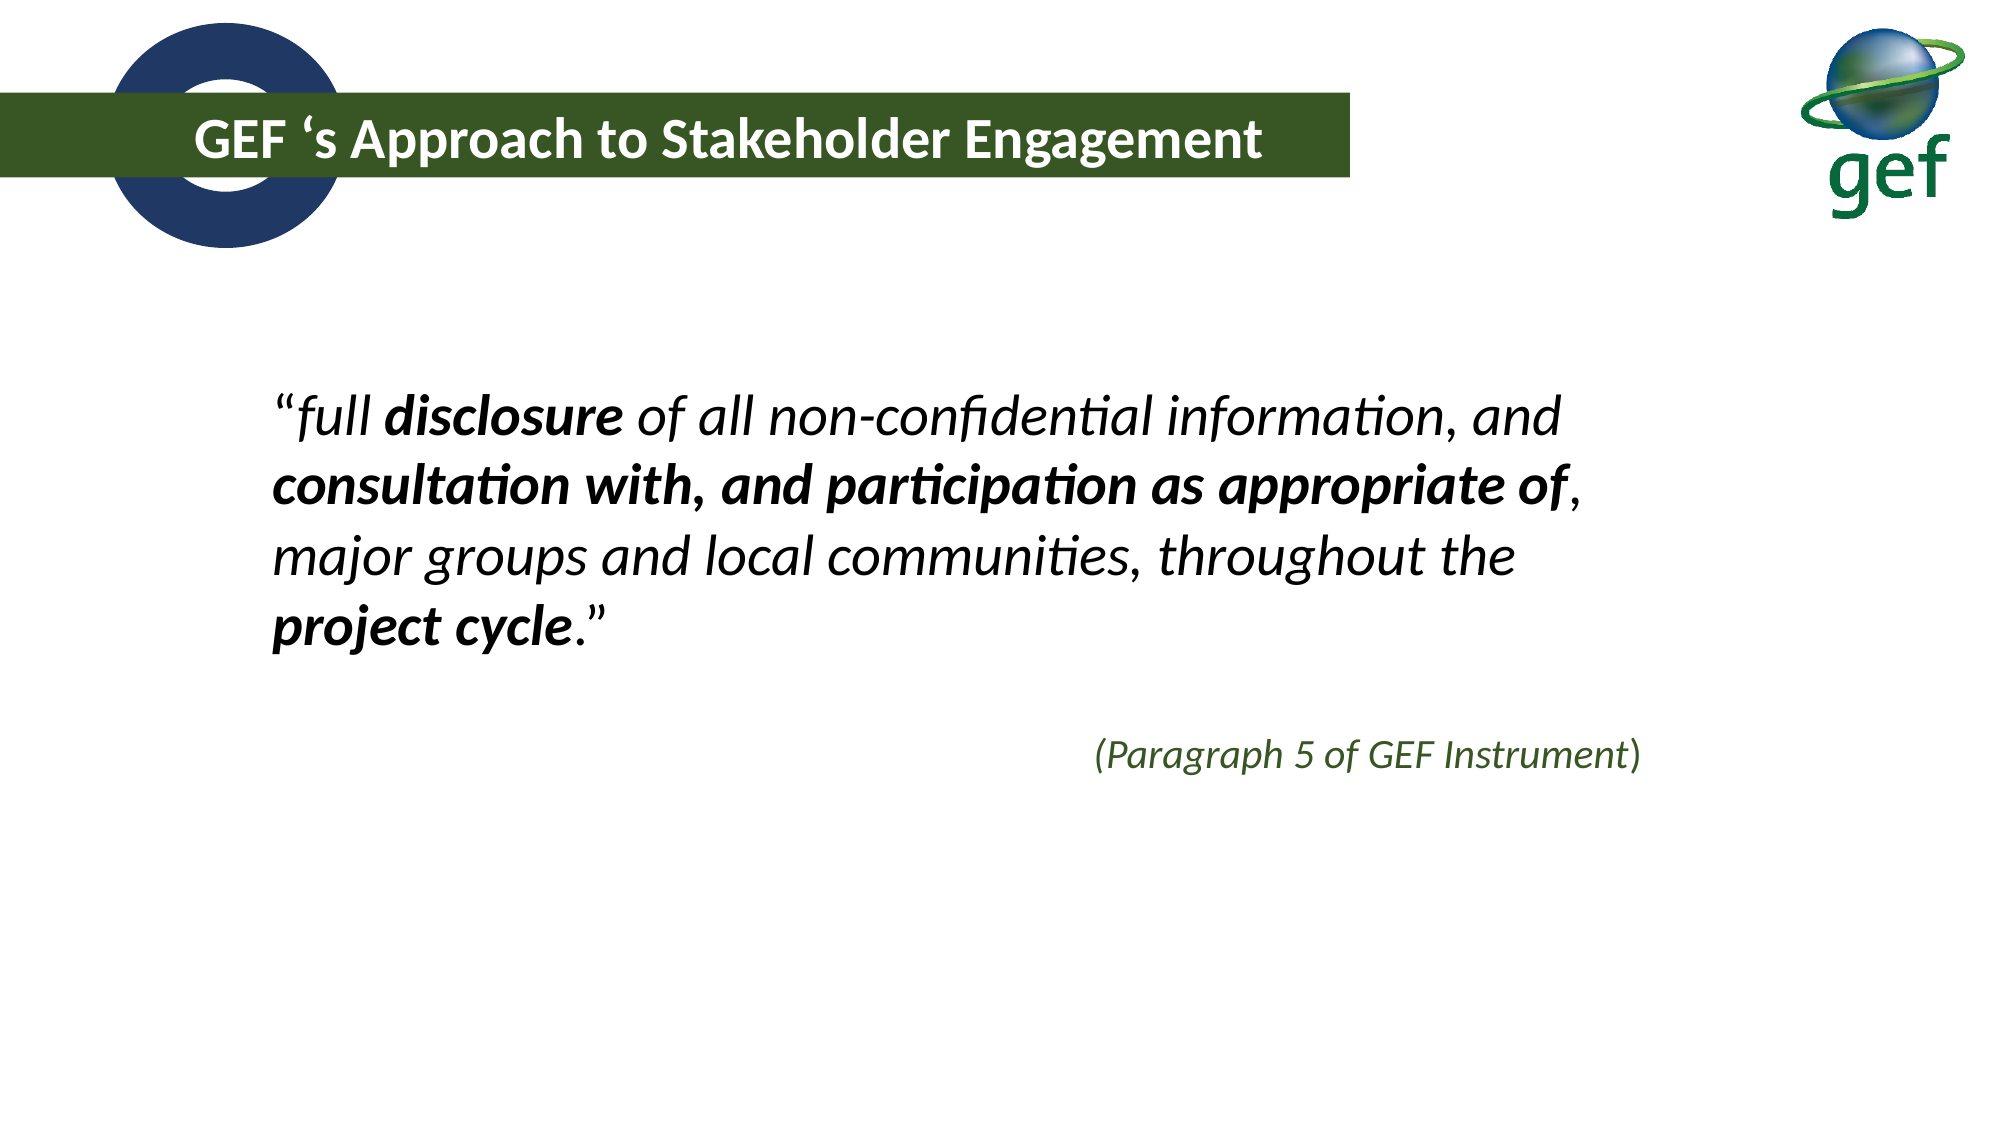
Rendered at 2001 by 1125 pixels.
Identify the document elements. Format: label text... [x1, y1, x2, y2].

text_box [113, 178, 338, 250]
text_box [113, 21, 338, 92]
text_box GEF ‘s Approach to Stakeholder Engagement [0, 92, 1350, 178]
picture [1796, 22, 1969, 224]
text_box “full disclosure of all non-confidential information, and consultation with, and participation as appropriate of, major groups and local communities, throughout the project cycle.” (Paragraph 5 of GEF Instrument) [257, 329, 1657, 819]
